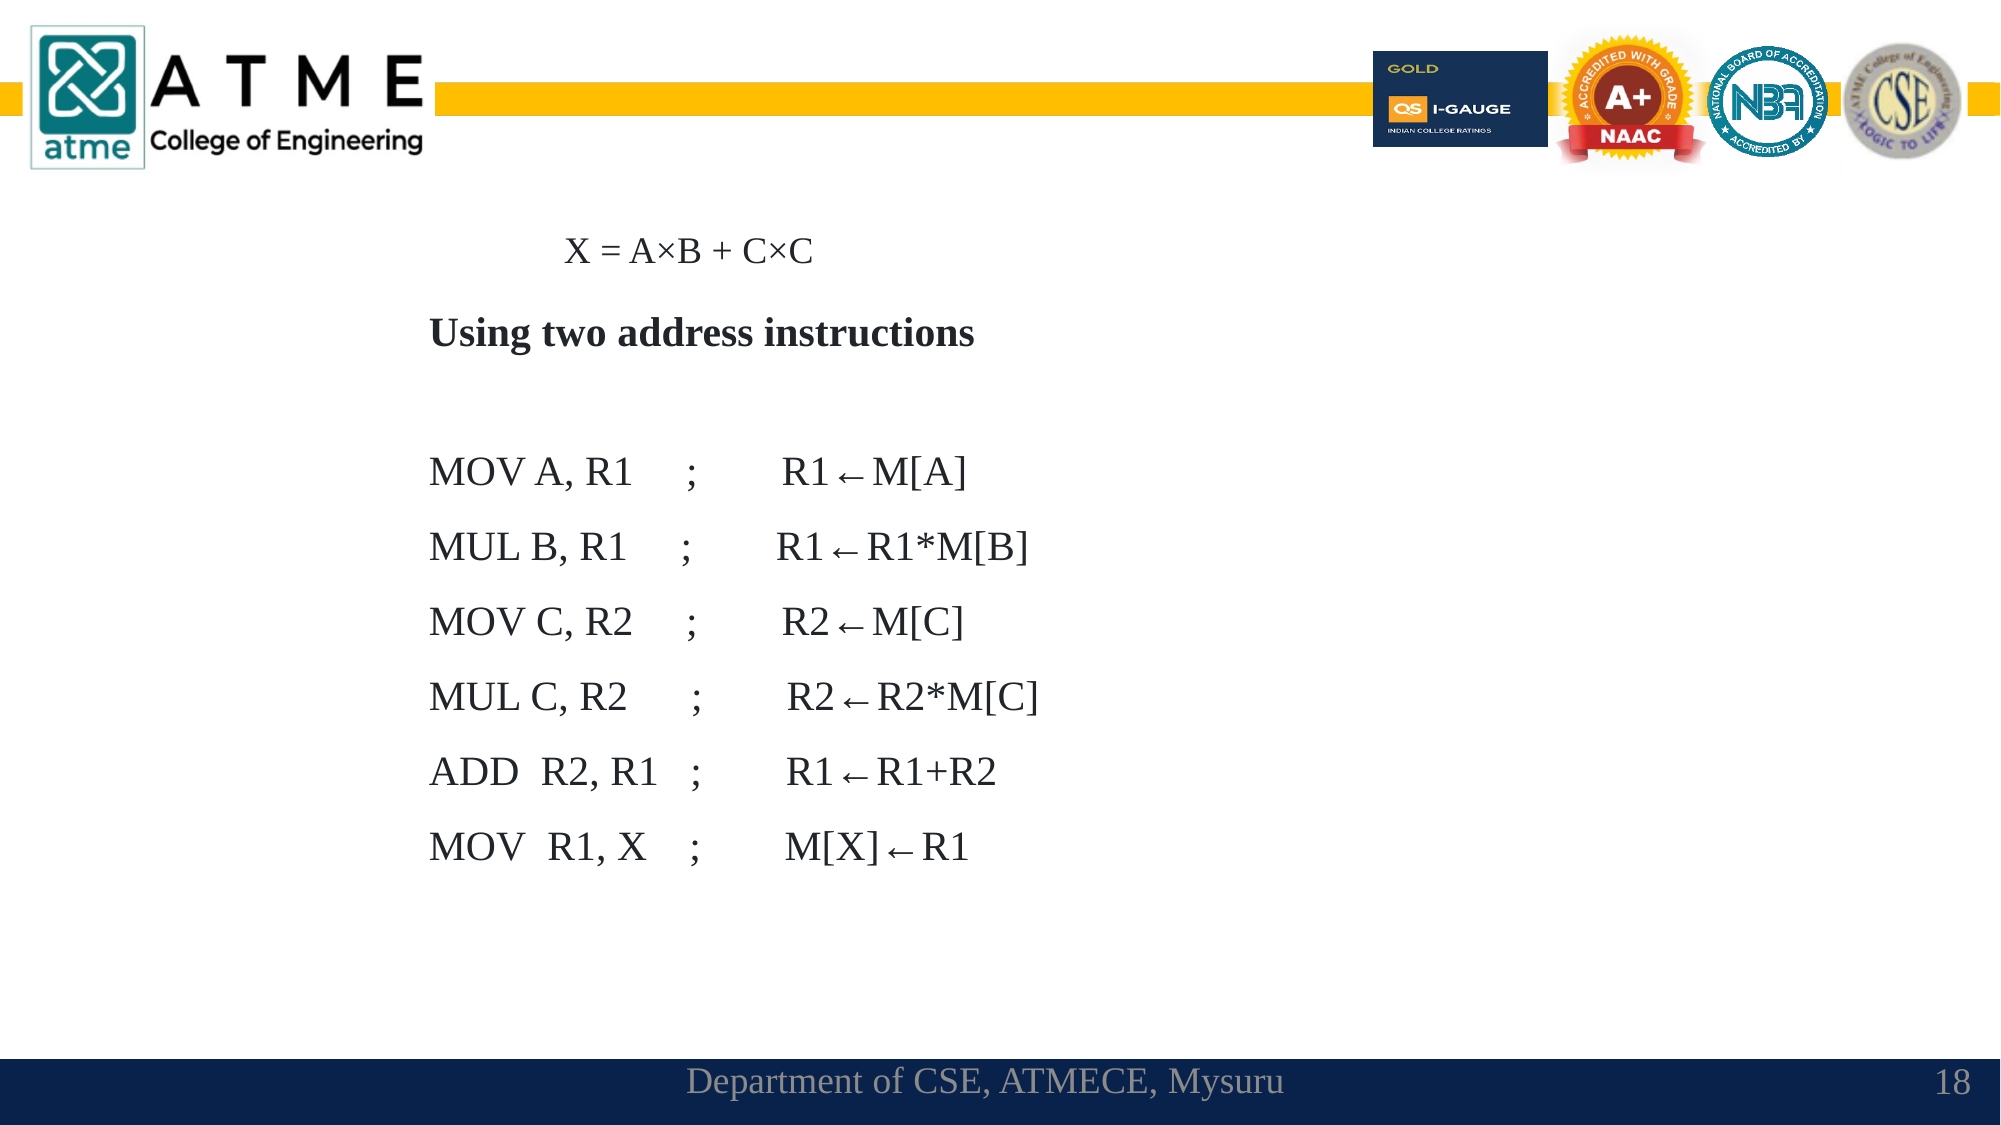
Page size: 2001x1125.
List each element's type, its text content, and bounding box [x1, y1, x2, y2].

slide_number 18 [1511, 1057, 1972, 1103]
picture [0, 1059, 2001, 1125]
text_box Using two address instructions [414, 297, 1263, 363]
picture [1373, 20, 1828, 180]
footer Department of CSE, ATMECE, Mysuru [501, 1056, 1470, 1102]
picture [1840, 26, 1968, 176]
picture [22, 15, 435, 178]
text_box MOV A, R1 ; R1←M[A] MUL B, R1 ; R1←R1*M[B] MOV C, R2 ; R2←M[C] MUL C, R2 ; R2←R2*M[C] ADD R2, R1 ; R1←R1+R2 MOV R1, X ; M[X]←R1 [414, 411, 1423, 876]
text_box X = A×B + C×C [549, 219, 1558, 279]
